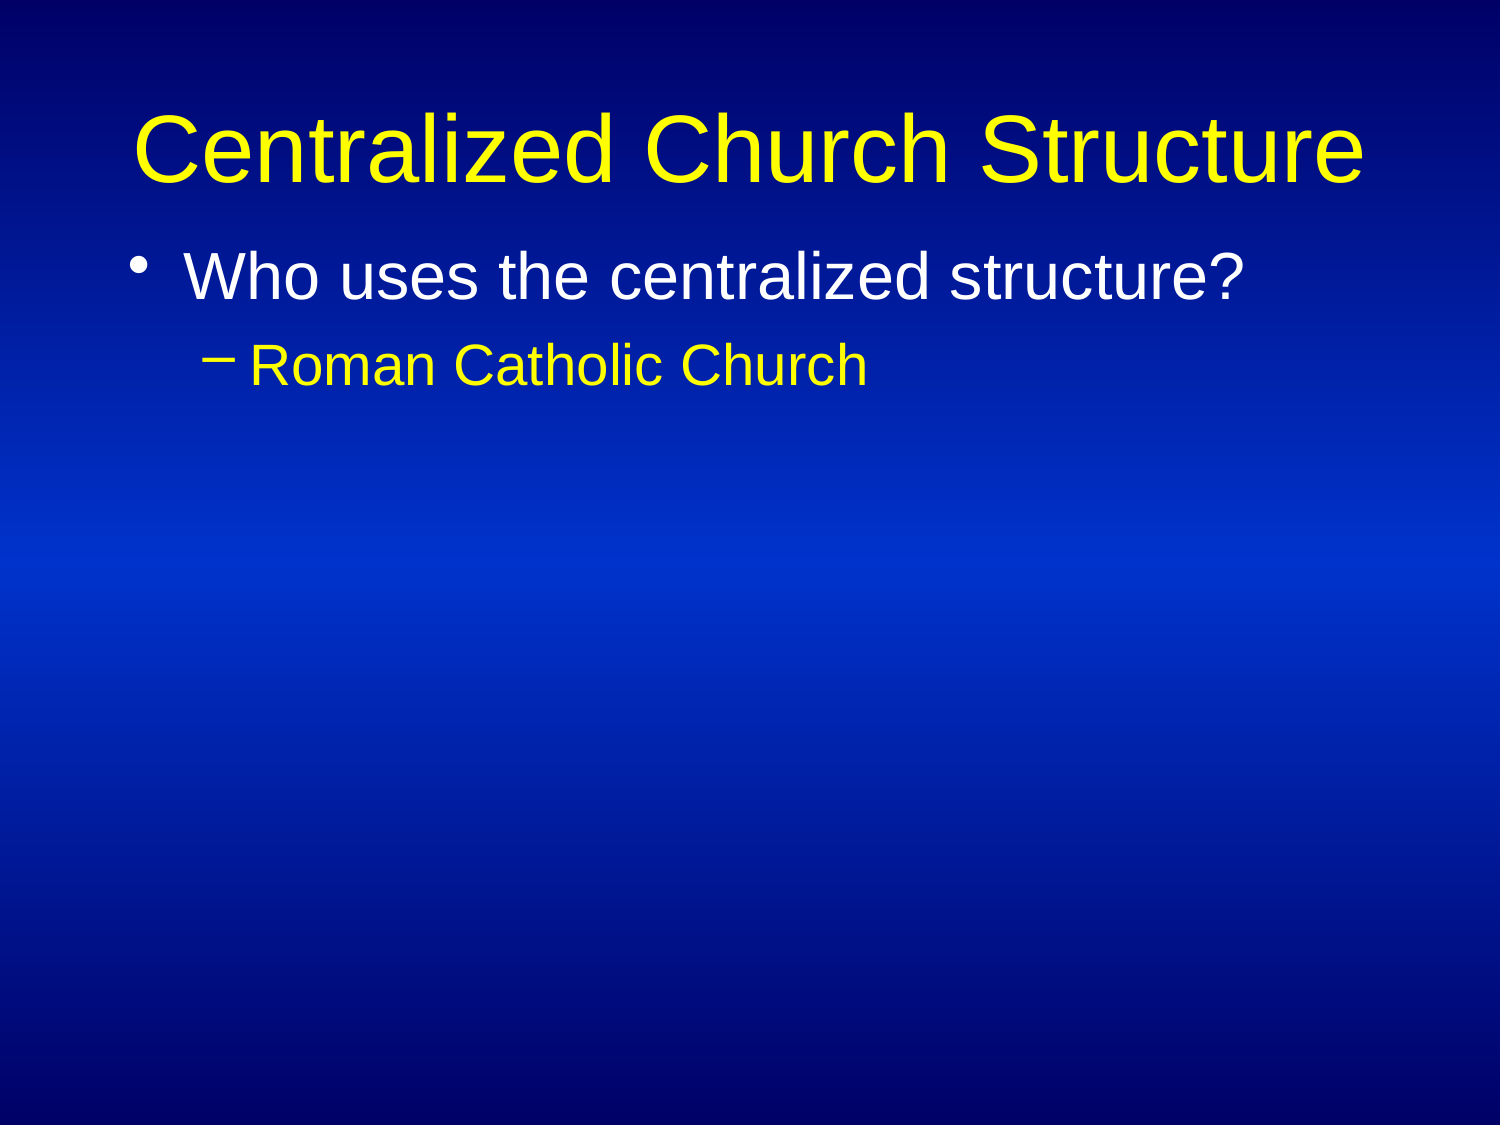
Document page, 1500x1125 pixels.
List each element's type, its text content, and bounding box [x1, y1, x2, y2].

title Centralized Church Structure [37, 50, 1463, 238]
list Who uses the centralized structure? Roman Catholic Church [112, 224, 1463, 1050]
